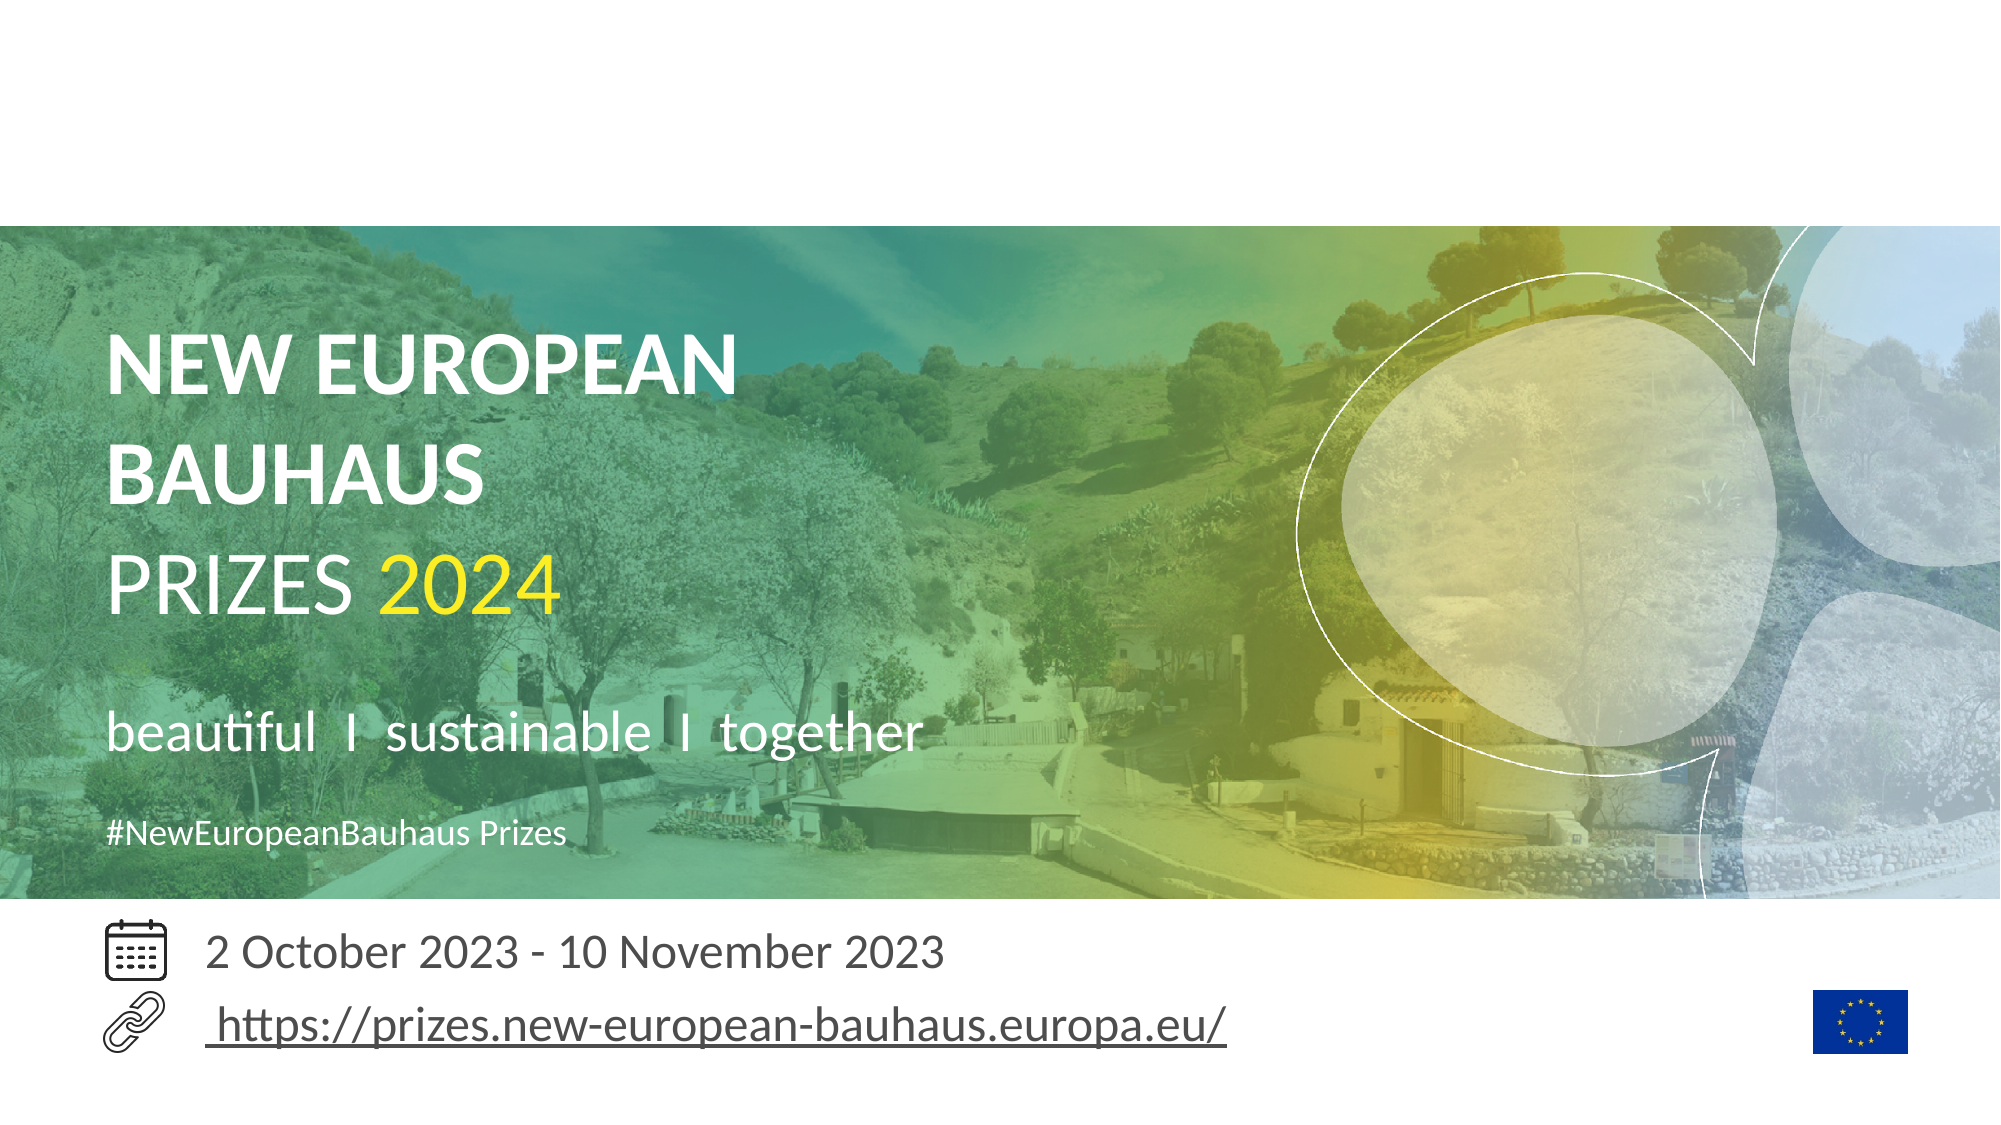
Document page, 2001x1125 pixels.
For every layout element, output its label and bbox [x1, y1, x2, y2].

picture [0, 225, 2000, 900]
picture [1813, 990, 1908, 1054]
text_box [90, 904, 1428, 1061]
